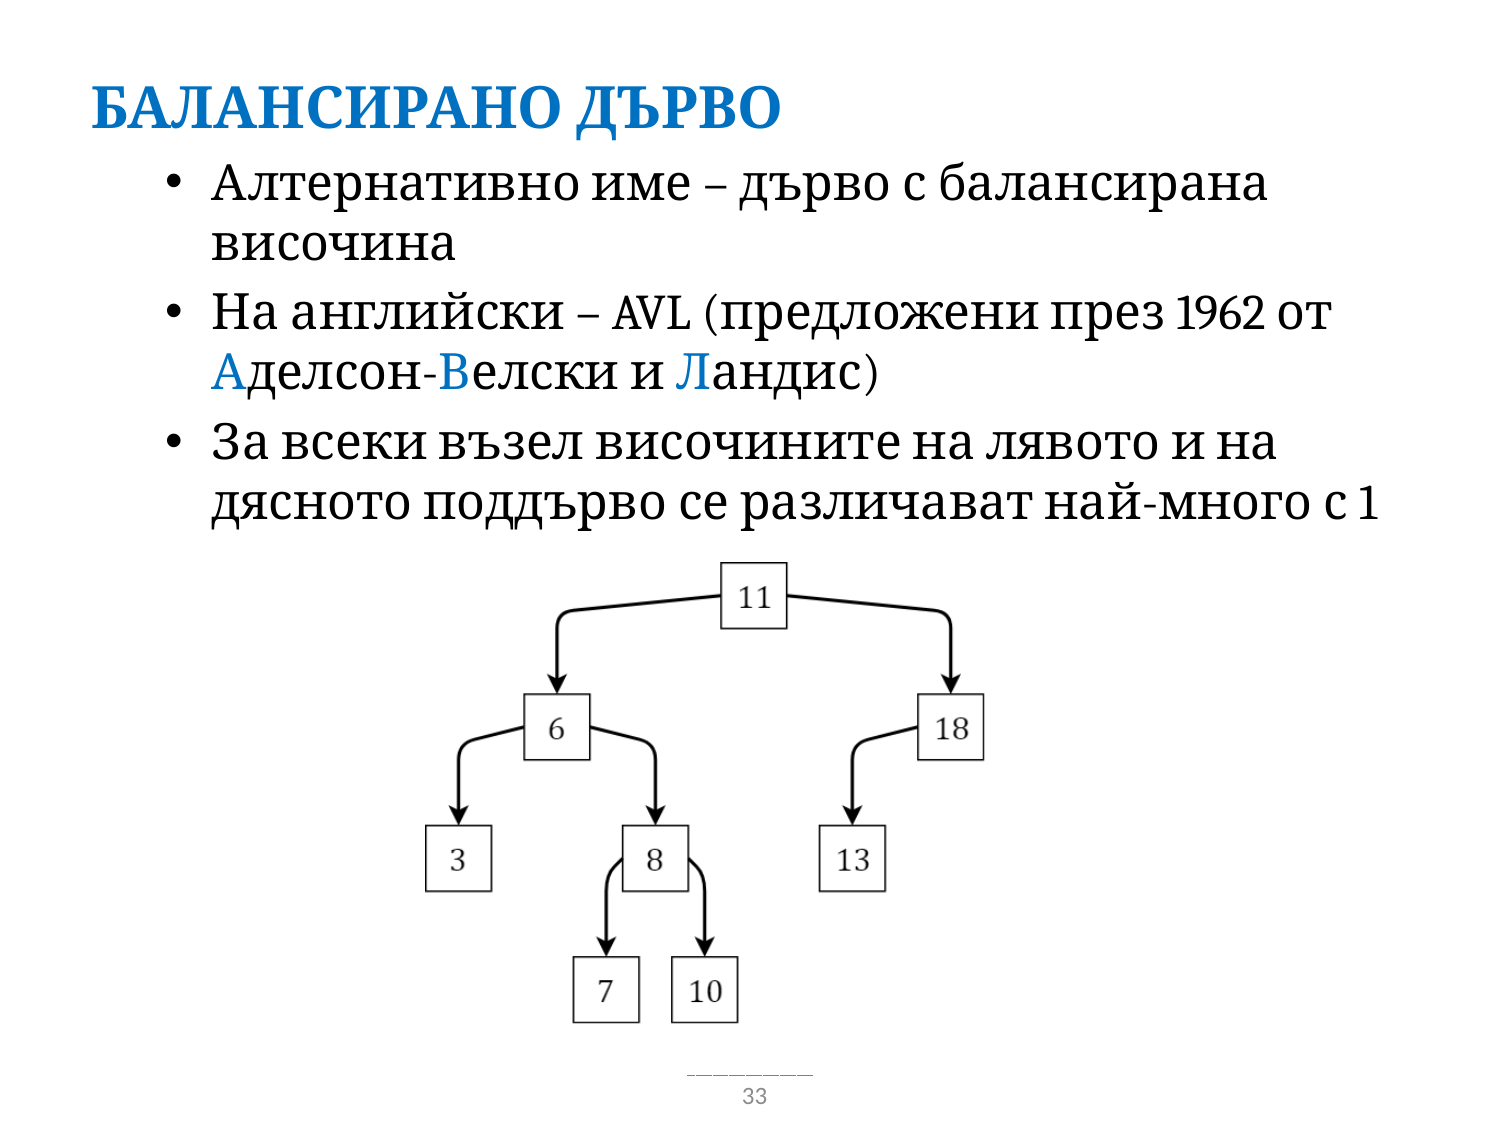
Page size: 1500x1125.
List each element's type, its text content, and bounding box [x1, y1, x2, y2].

picture [424, 562, 986, 1025]
list Балансирано дърво Алтернативно име – дърво с балансирана височина На английски – AVL (предложени през 1962 от Аделсон-Велски и Ландис) За всеки възел височините на лявото и на дясното поддърво се различават най-много с 1 [75, 62, 1450, 1063]
slide_number 33 [579, 1065, 930, 1125]
